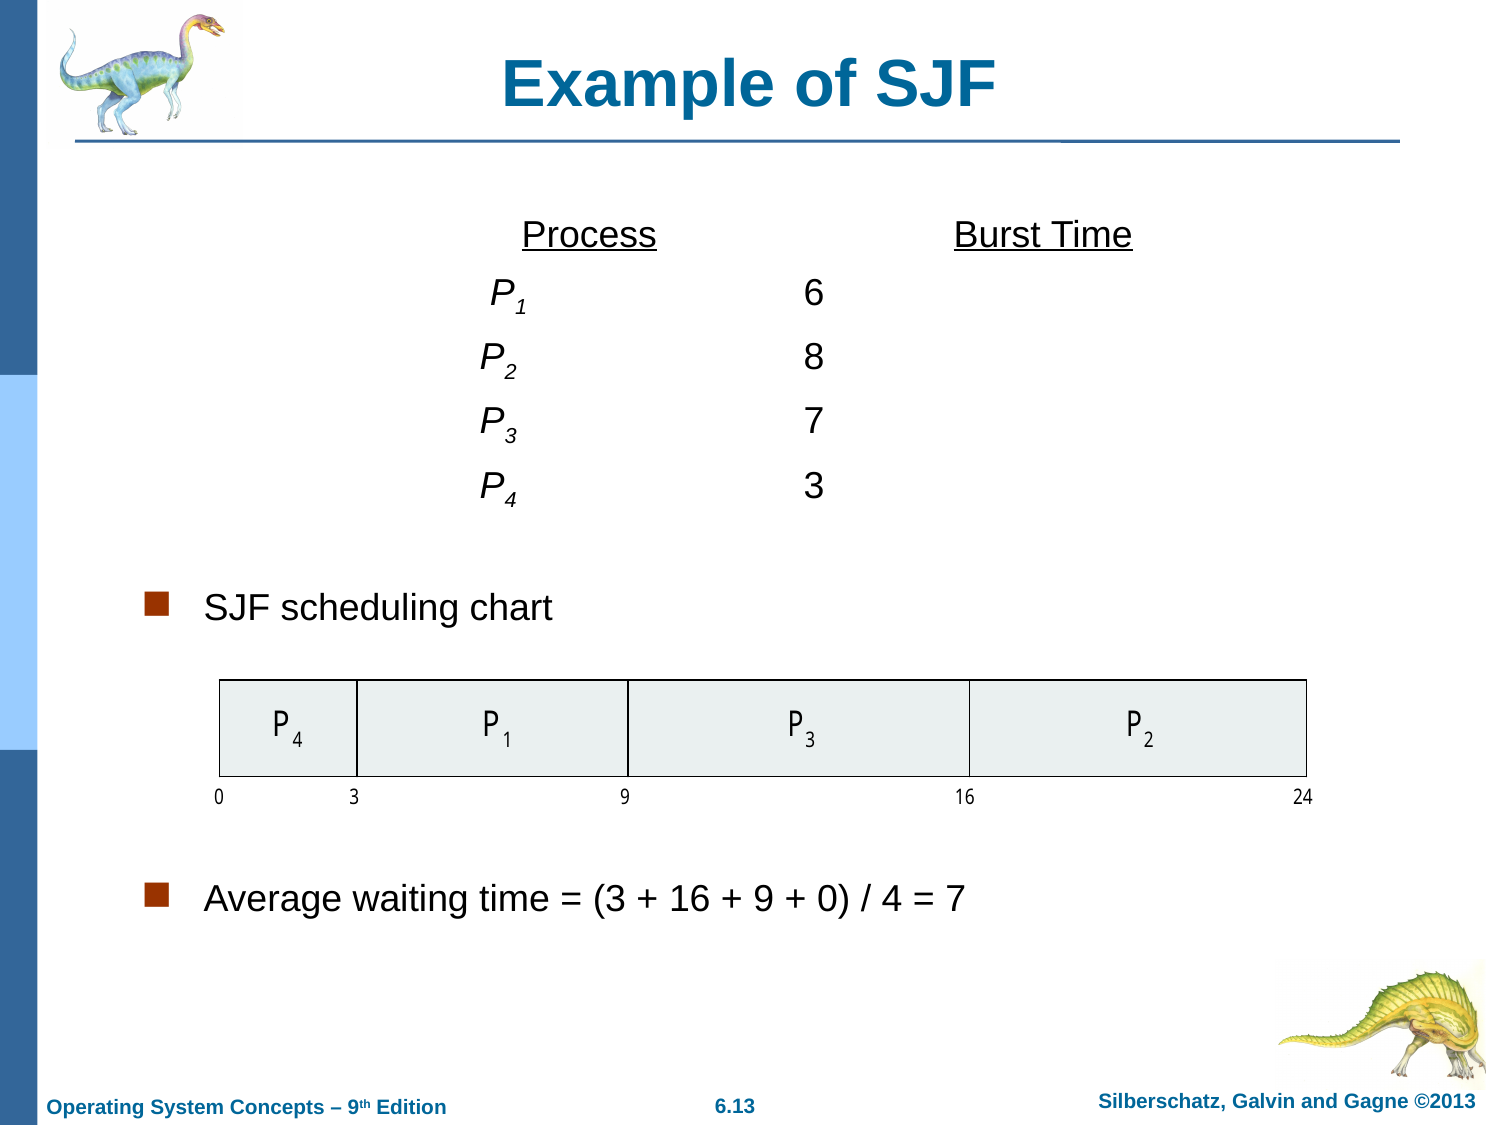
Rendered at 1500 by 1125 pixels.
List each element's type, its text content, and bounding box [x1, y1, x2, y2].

picture [1275, 959, 1486, 1090]
picture [46, 0, 243, 149]
list ProcessArriva l Time Burst Time P1 0.0 6 P2 2.0 8 P3 4.0 7 P4 5.0 3 SJF scheduling chart Average waiting time = (3 + 16 + 9 + 0) / 4 = 7 [132, 202, 1483, 946]
title Example of SJF [75, 33, 1425, 128]
picture [210, 668, 1327, 816]
